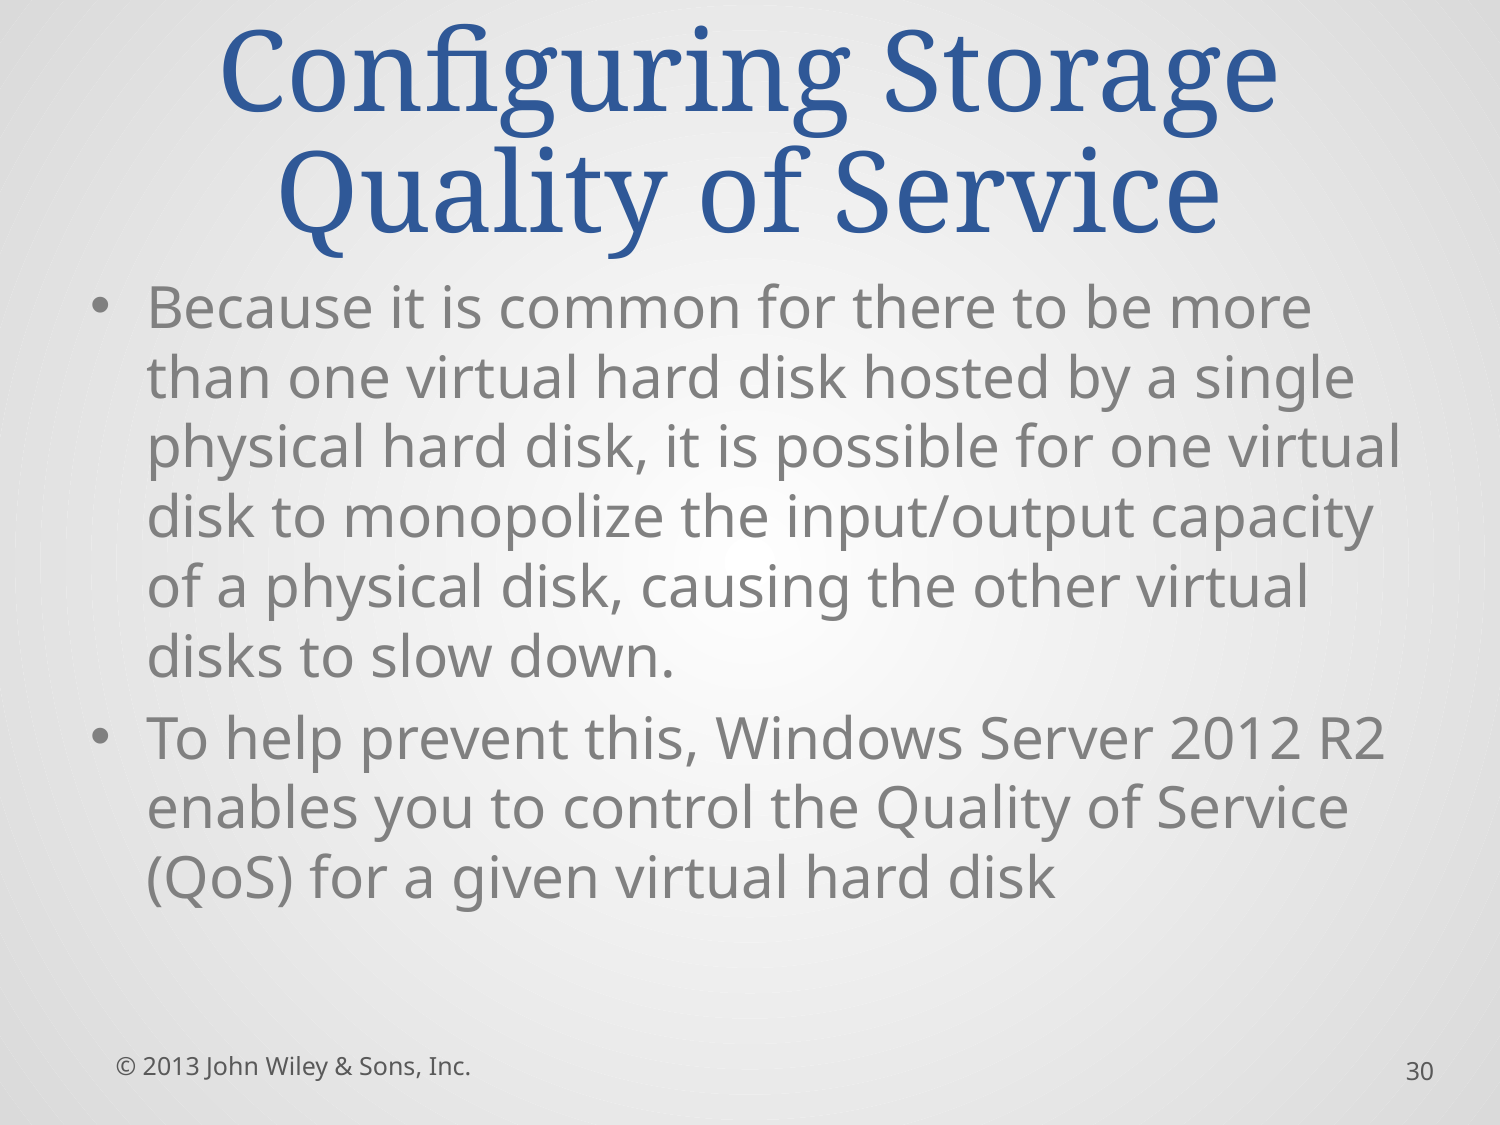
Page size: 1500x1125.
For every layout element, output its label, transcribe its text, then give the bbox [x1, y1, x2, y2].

title Configuring Storage Quality of Service [75, 0, 1425, 262]
list Because it is common for there to be more than one virtual hard disk hosted by a single physical hard disk, it is possible for one virtual disk to monopolize the input/output capacity of a physical disk, causing the other virtual disks to slow down. To help prevent this, Windows Server 2012 R2 enables you to control the Quality of Service (QoS) for a given virtual hard disk [75, 262, 1425, 1005]
slide_number 30 [1401, 1042, 1494, 1103]
footer © 2013 John Wiley & Sons, Inc. [108, 1037, 576, 1098]
